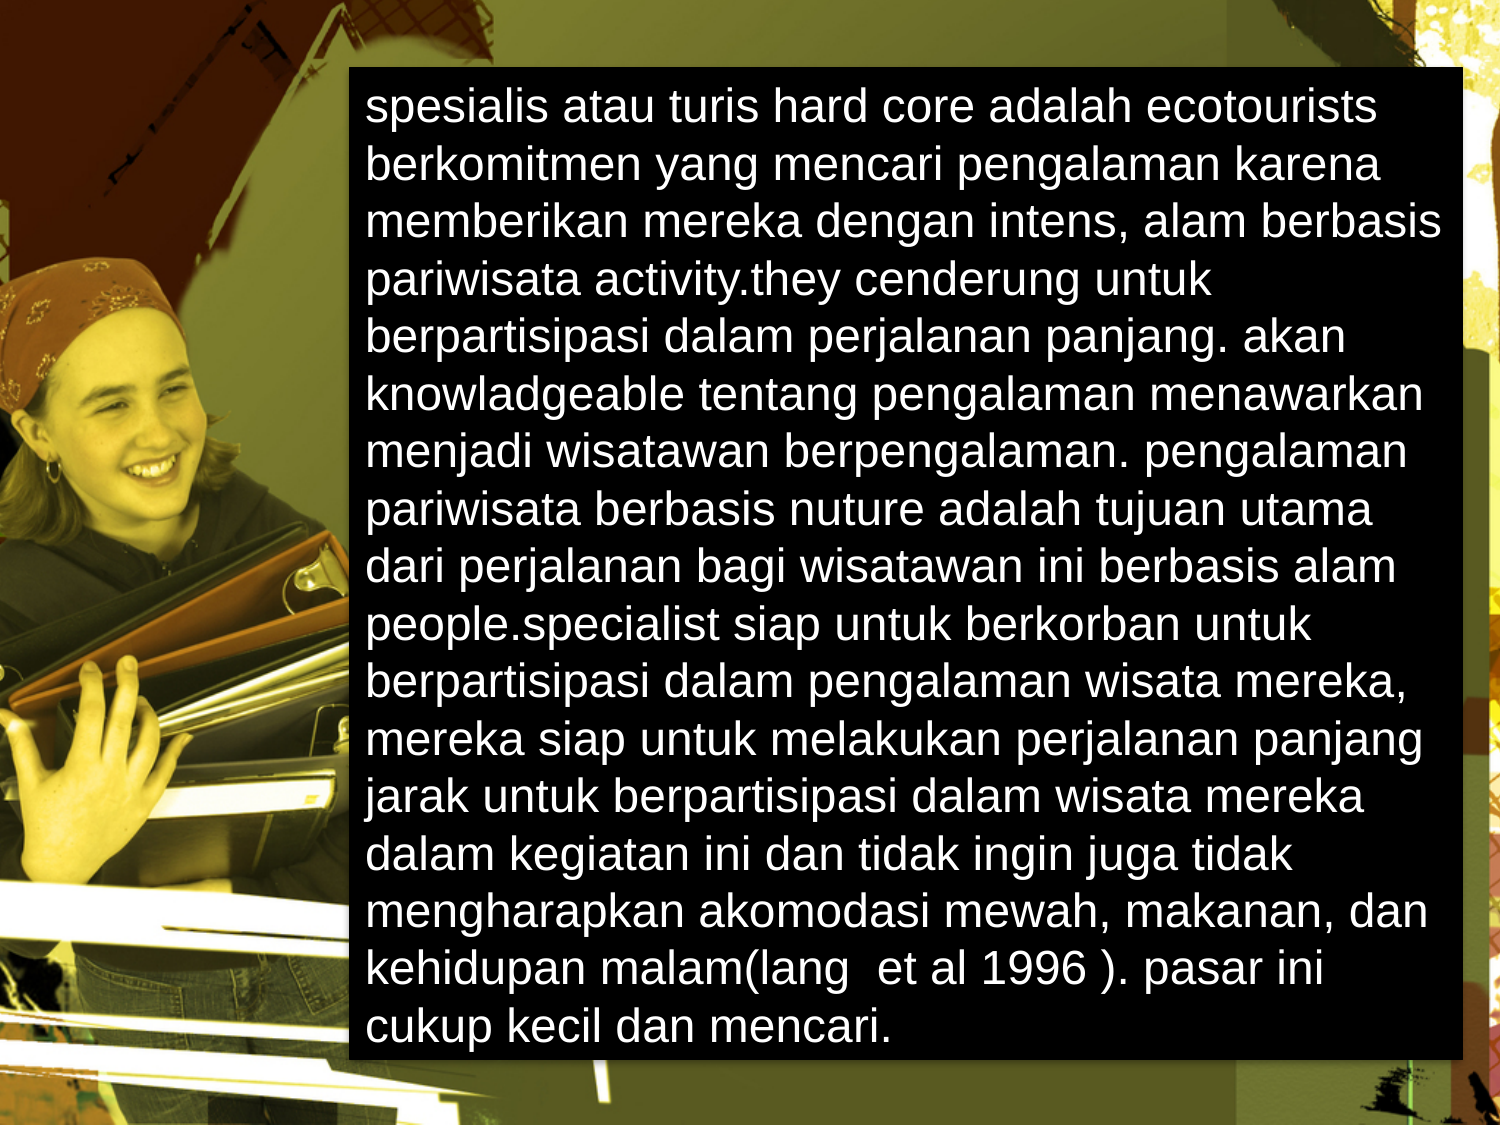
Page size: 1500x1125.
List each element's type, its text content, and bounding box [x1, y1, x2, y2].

text_box spesialis atau turis hard core adalah ecotourists berkomitmen yang mencari pengalaman karena memberikan mereka dengan intens, alam berbasis pariwisata activity.they cenderung untuk berpartisipasi dalam perjalanan panjang. akan knowladgeable tentang pengalaman menawarkan menjadi wisatawan berpengalaman. pengalaman pariwisata berbasis nuture adalah tujuan utama dari perjalanan bagi wisatawan ini berbasis alam people.specialist siap untuk berkorban untuk berpartisipasi dalam pengalaman wisata mereka, mereka siap untuk melakukan perjalanan panjang jarak untuk berpartisipasi dalam wisata mereka dalam kegiatan ini dan tidak ingin juga tidak mengharapkan akomodasi mewah, makanan, dan kehidupan malam(lang et al 1996 ). pasar ini cukup kecil dan mencari. [349, 67, 1463, 1060]
picture [0, 0, 1500, 1125]
